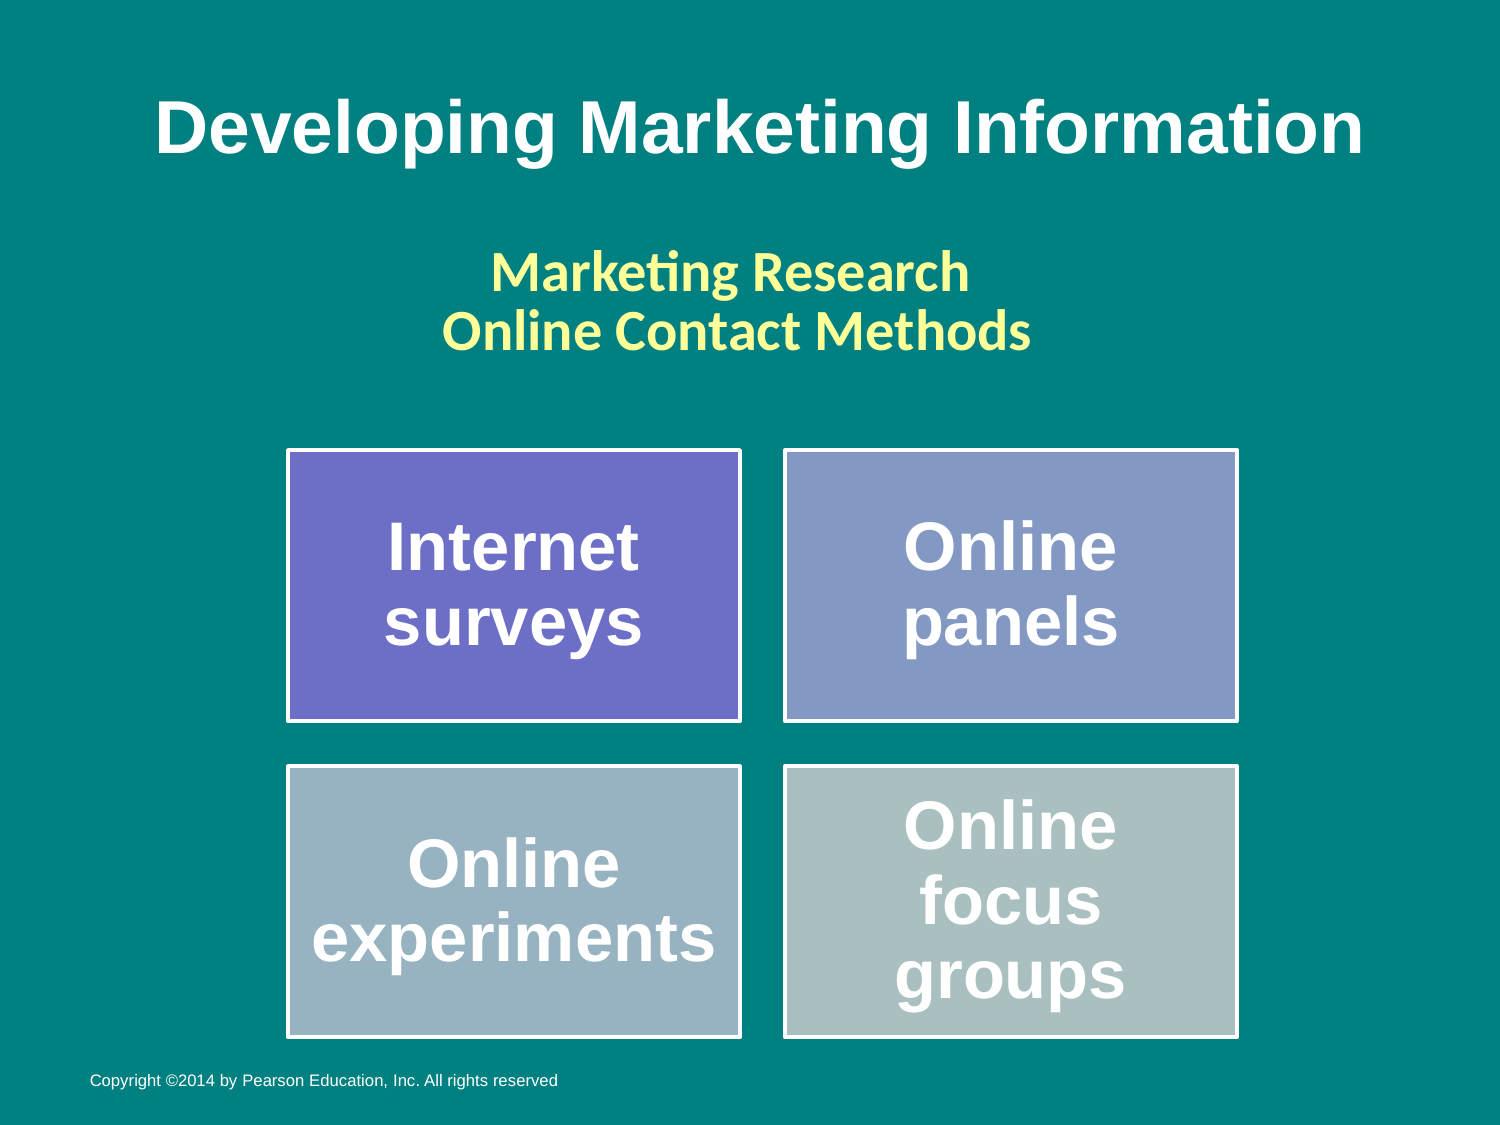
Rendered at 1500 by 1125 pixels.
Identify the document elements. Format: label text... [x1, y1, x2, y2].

title Developing Marketing Information [0, 37, 1500, 226]
text_box Copyright ©2014 by Pearson Education, Inc. All rights reserved [74, 1062, 825, 1098]
list Marketing Research Online Contact Methods [149, 237, 1326, 301]
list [137, 449, 1388, 1038]
